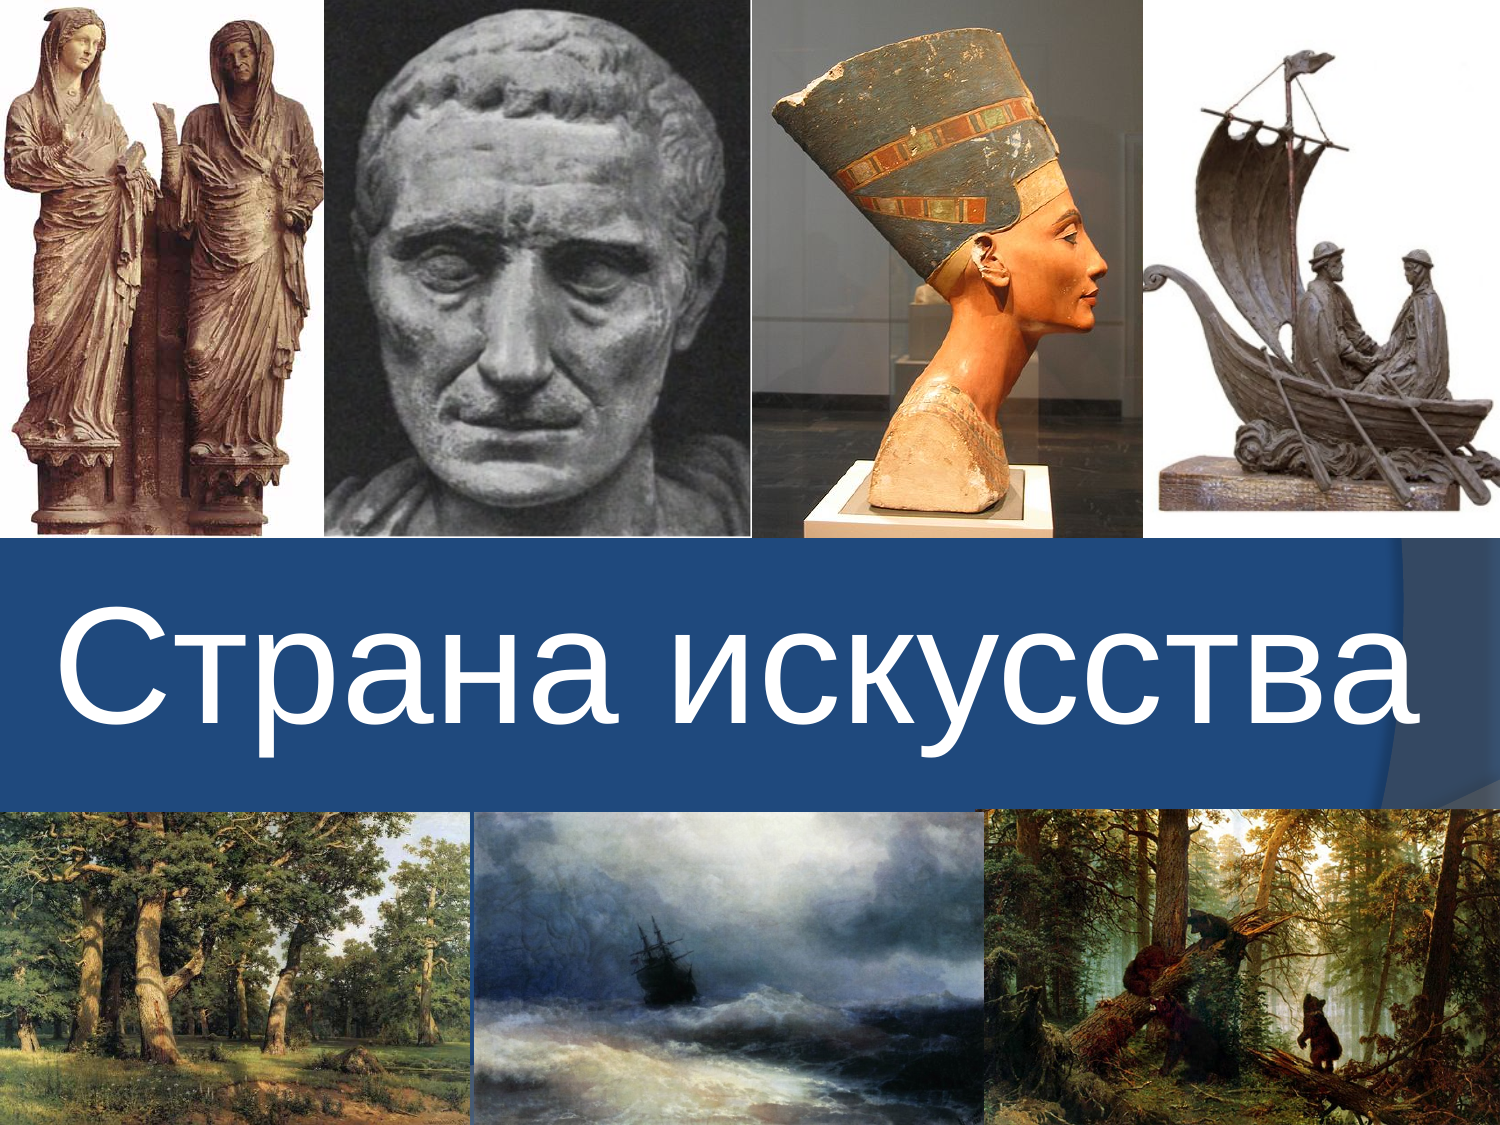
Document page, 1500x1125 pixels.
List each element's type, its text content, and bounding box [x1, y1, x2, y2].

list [0, 812, 465, 1125]
picture [1153, 0, 1500, 538]
picture [474, 812, 984, 1125]
text_box Страна искусства [37, 549, 1463, 765]
picture [992, 809, 1500, 1125]
picture [762, 0, 1144, 538]
picture [324, 0, 752, 538]
picture [0, 0, 315, 538]
